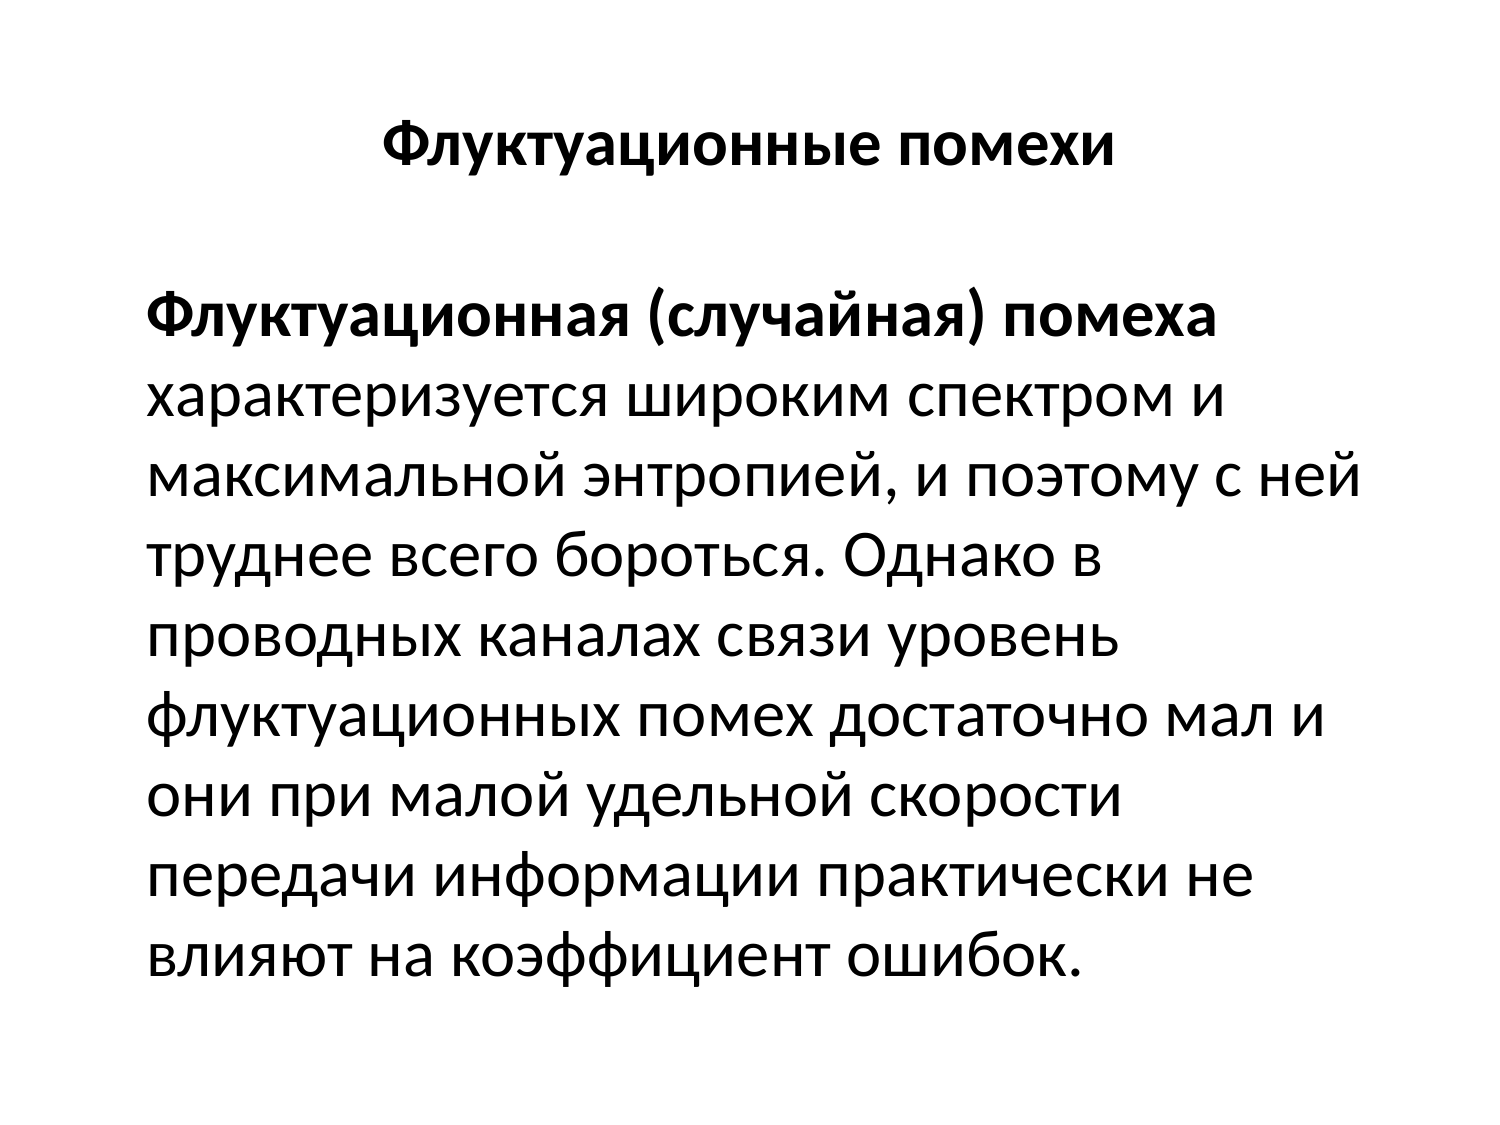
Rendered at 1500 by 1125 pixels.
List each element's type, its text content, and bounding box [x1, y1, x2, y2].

list Флуктуационная (случайная) помеха характеризуется широким спектром и максимальной энтропией, и поэтому с ней труднее всего бороться. Однако в проводных каналах связи уровень флуктуационных по­мех достаточно мал и они при малой удельной скорости передачи информации практически не влияют на коэффициент ошибок. [75, 262, 1425, 1005]
title Флуктуационные помехи [75, 45, 1425, 233]
